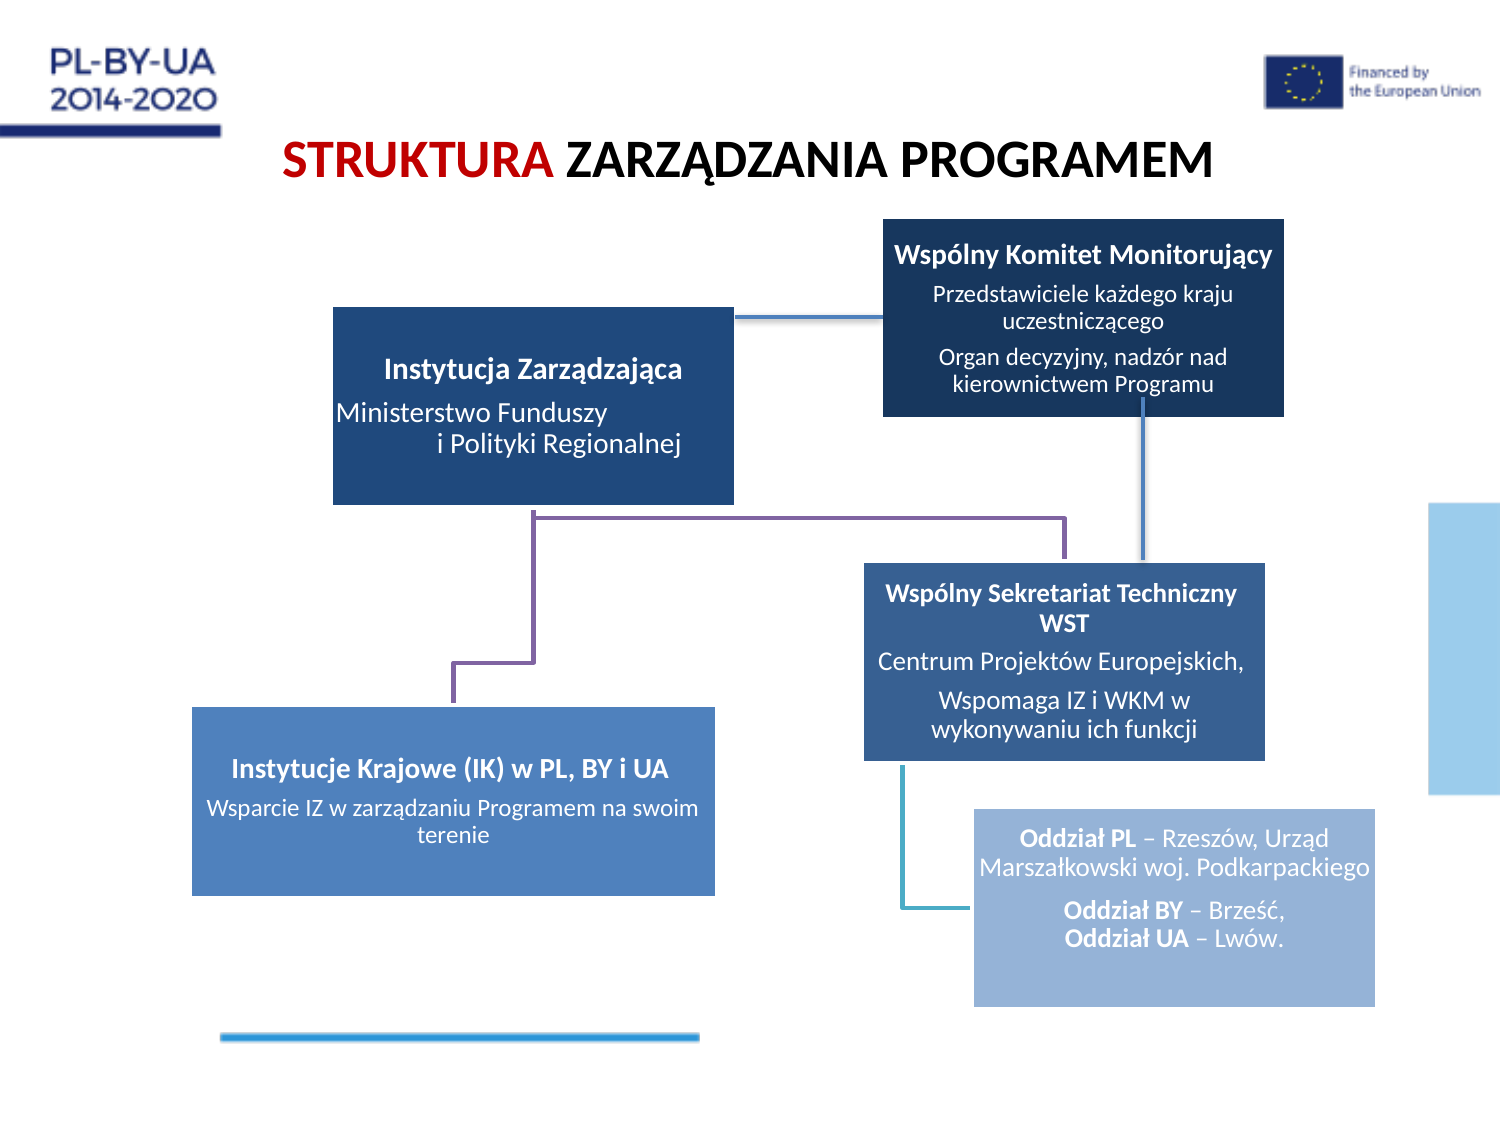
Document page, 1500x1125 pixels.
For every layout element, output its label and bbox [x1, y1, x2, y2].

text_box [94, 211, 1398, 1010]
picture [0, 0, 1500, 1125]
